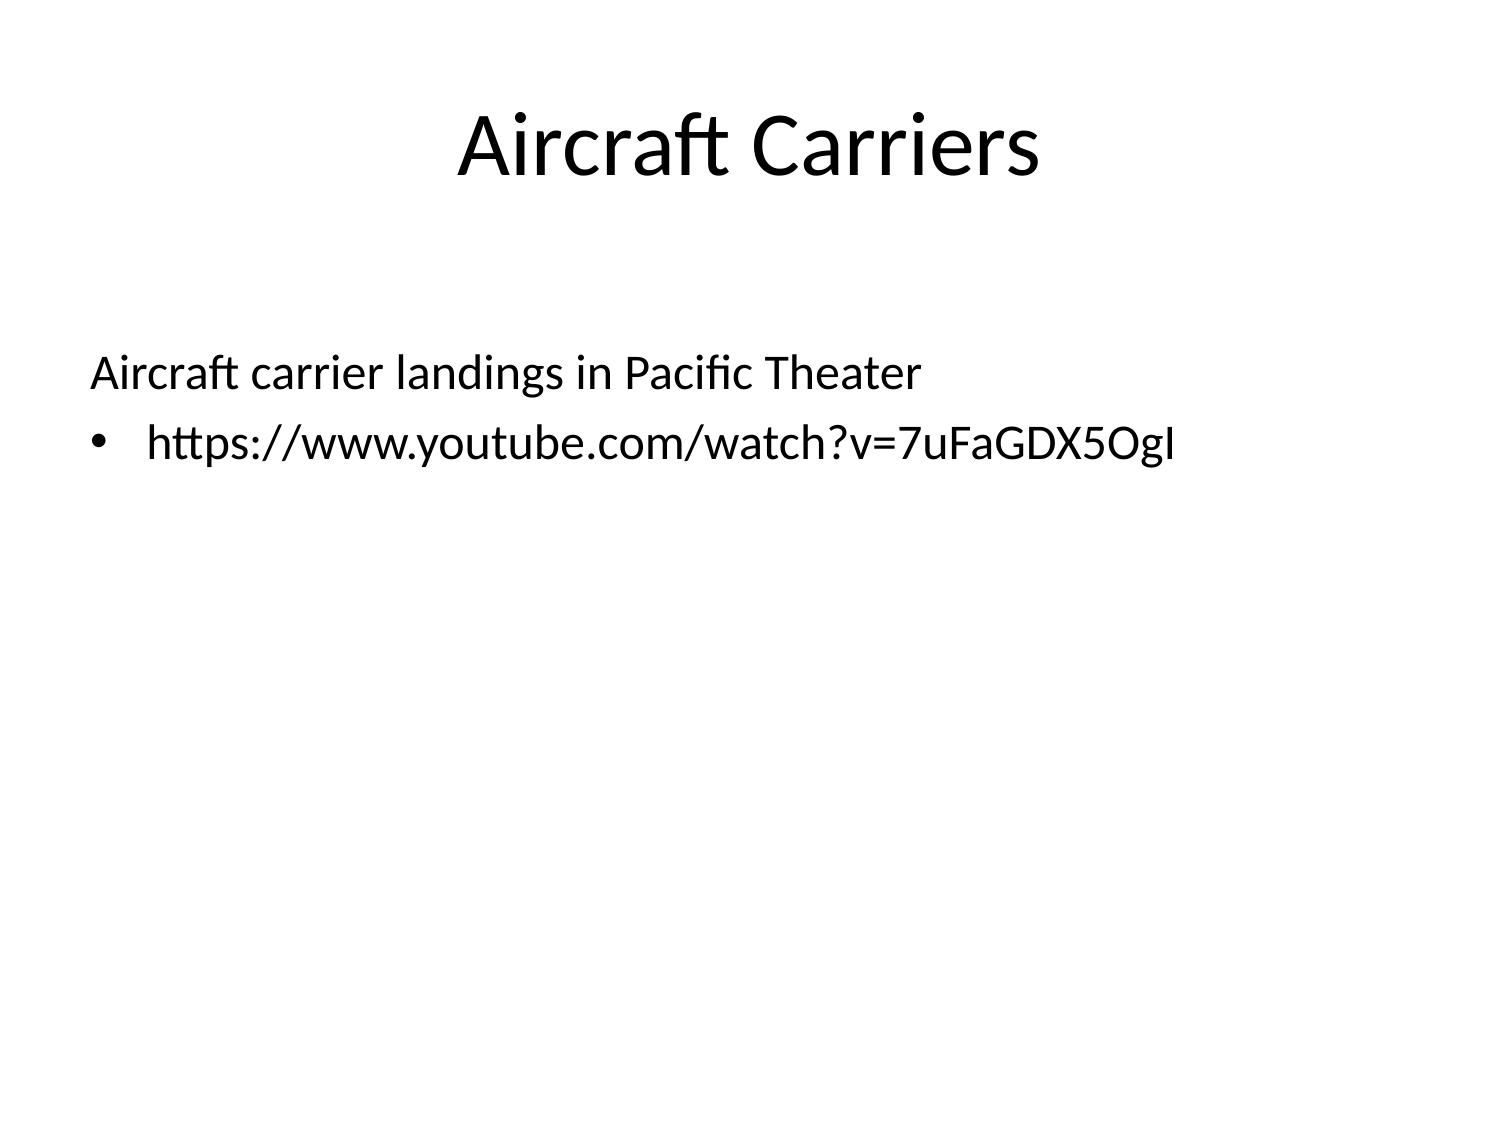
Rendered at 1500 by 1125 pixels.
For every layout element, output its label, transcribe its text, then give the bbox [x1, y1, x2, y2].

title Aircraft Carriers [75, 45, 1425, 233]
list Aircraft carrier landings in Pacific Theater https://www.youtube.com/watch?v=7uFaGDX5OgI [75, 262, 1425, 1005]
